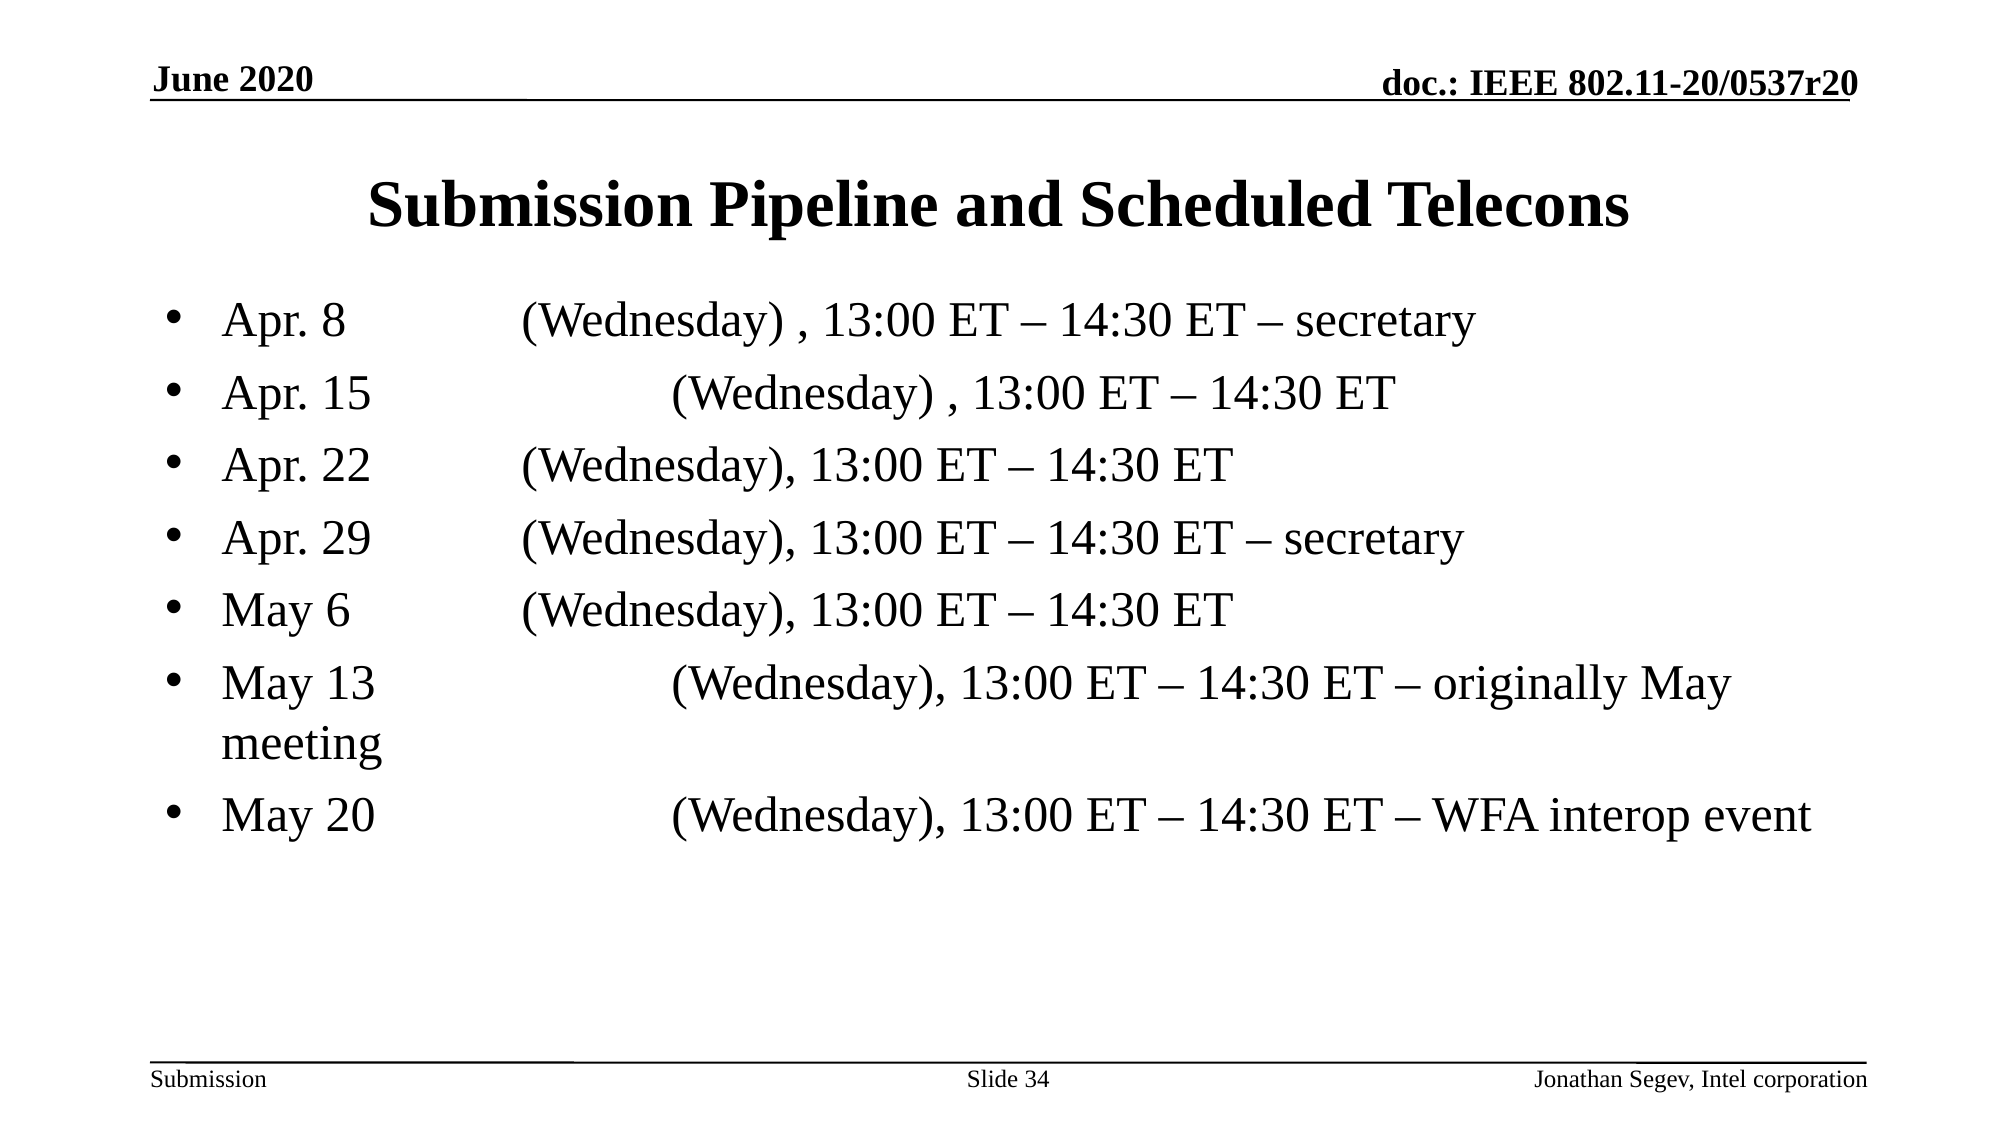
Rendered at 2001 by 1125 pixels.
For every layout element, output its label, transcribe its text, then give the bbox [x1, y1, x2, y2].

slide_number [152, 54, 563, 100]
slide_number Slide 34 [950, 1061, 1067, 1123]
list Apr. 8 (Wednesday) , 13:00 ET – 14:30 ET – secretary Apr. 15 (Wednesday) , 13:00 ET – 14:30 ET Apr. 22 (Wednesday), 13:00 ET – 14:30 ET Apr. 29 (Wednesday), 13:00 ET – 14:30 ET – secretary May 6 (Wednesday), 13:00 ET – 14:30 ET May 13 (Wednesday), 13:00 ET – 14:30 ET – originally May meeting May 20 (Wednesday), 13:00 ET – 14:30 ET – WFA interop event [149, 278, 1850, 670]
footer Jonathan Segev, Intel corporation [1171, 1061, 1869, 1093]
title Submission Pipeline and Scheduled Telecons [149, 112, 1850, 278]
